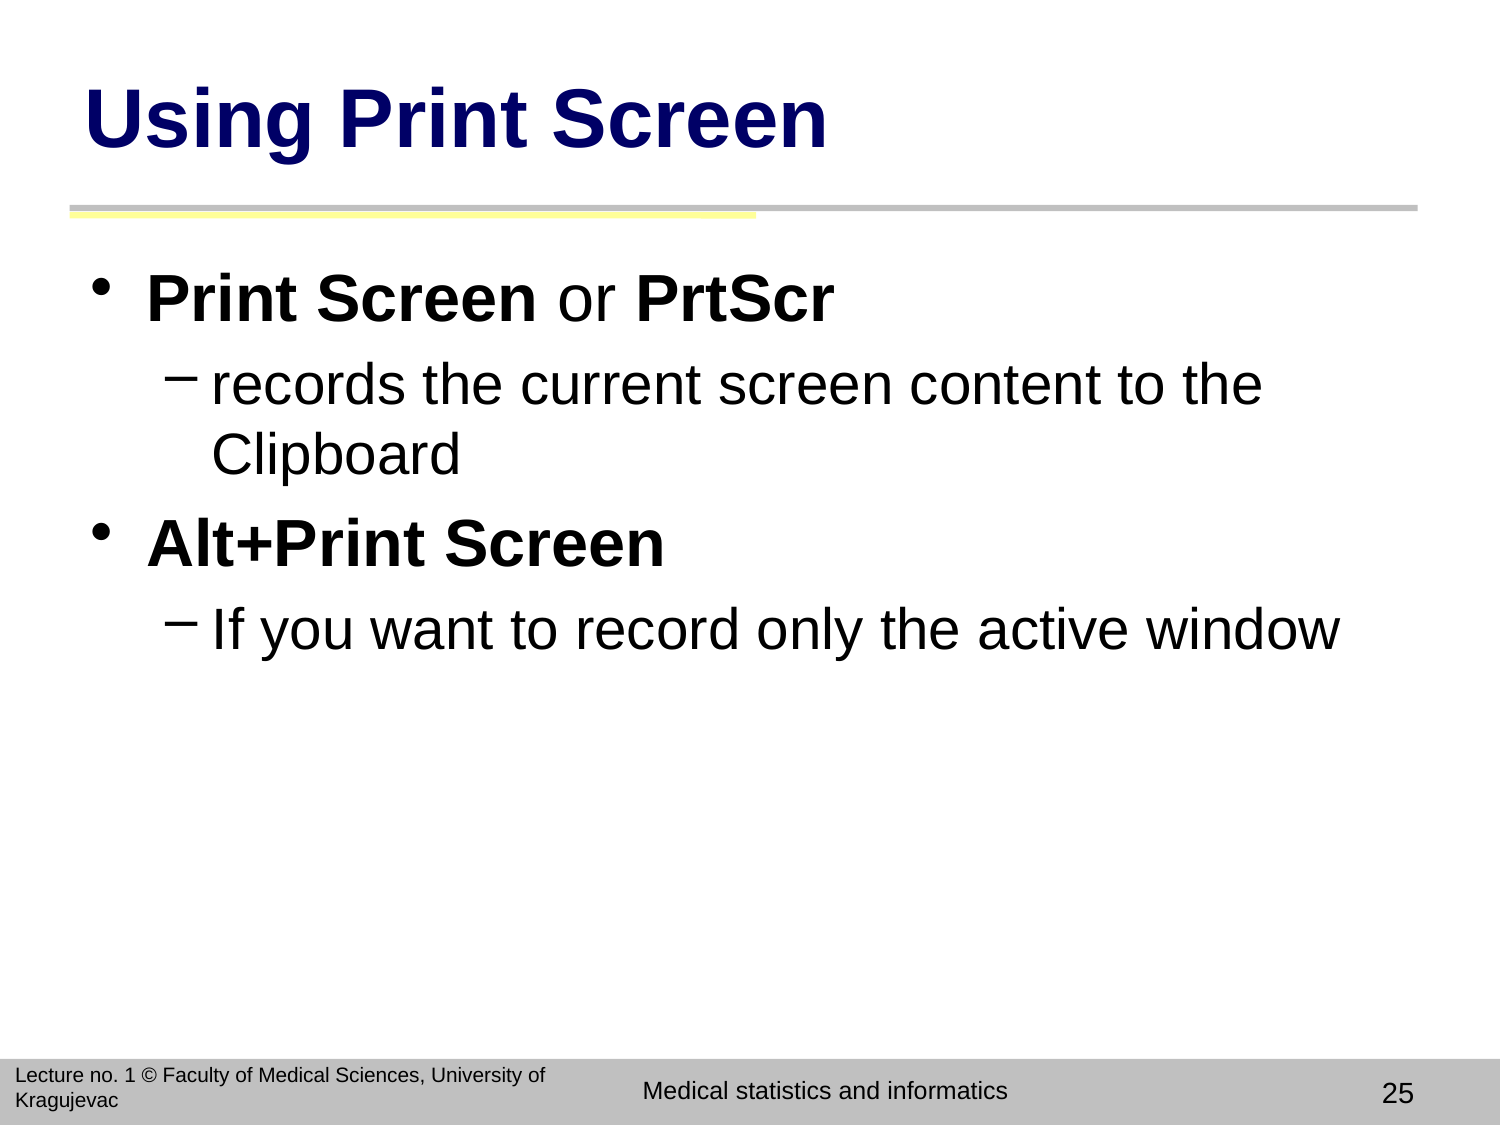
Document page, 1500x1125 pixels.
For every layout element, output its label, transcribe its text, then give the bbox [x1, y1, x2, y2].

footer Medical statistics and informatics [512, 1066, 1140, 1125]
list Print Screen or PrtScr records the current screen content to the Clipboard Alt+Print Screen If you want to record only the active window [74, 246, 1426, 1023]
title Using Print Screen [69, 19, 1426, 208]
slide_number 25 [1161, 1066, 1430, 1125]
slide_number Lecture no. 1 © Faculty of Medical Sciences, University of Kragujevac [0, 1053, 624, 1108]
